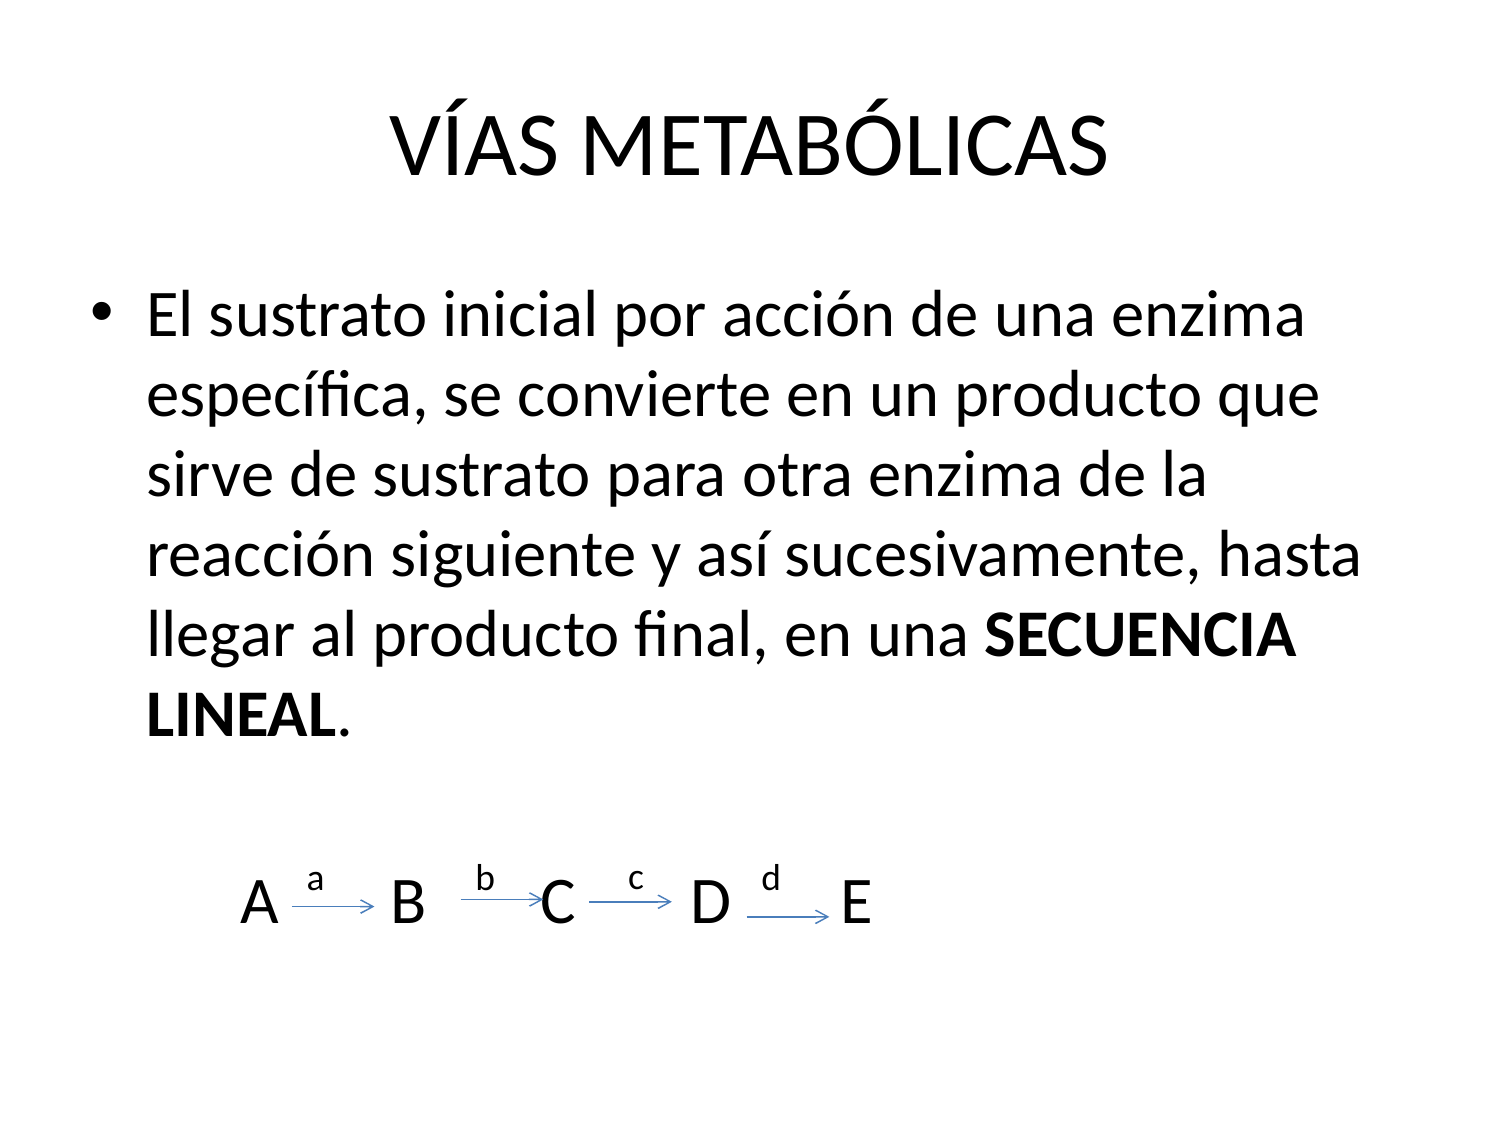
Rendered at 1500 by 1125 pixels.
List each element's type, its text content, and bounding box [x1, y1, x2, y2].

text_box d [746, 845, 813, 906]
text_box c [613, 844, 680, 905]
list El sustrato inicial por acción de una enzima específica, se convierte en un producto que sirve de sustrato para otra enzima de la reacción siguiente y así sucesivamente, hasta llegar al producto final, en una SECUENCIA LINEAL. A B C D E [75, 262, 1425, 1059]
text_box b [460, 845, 514, 899]
text_box a [291, 845, 358, 906]
title VÍAS METABÓLICAS [75, 45, 1425, 233]
